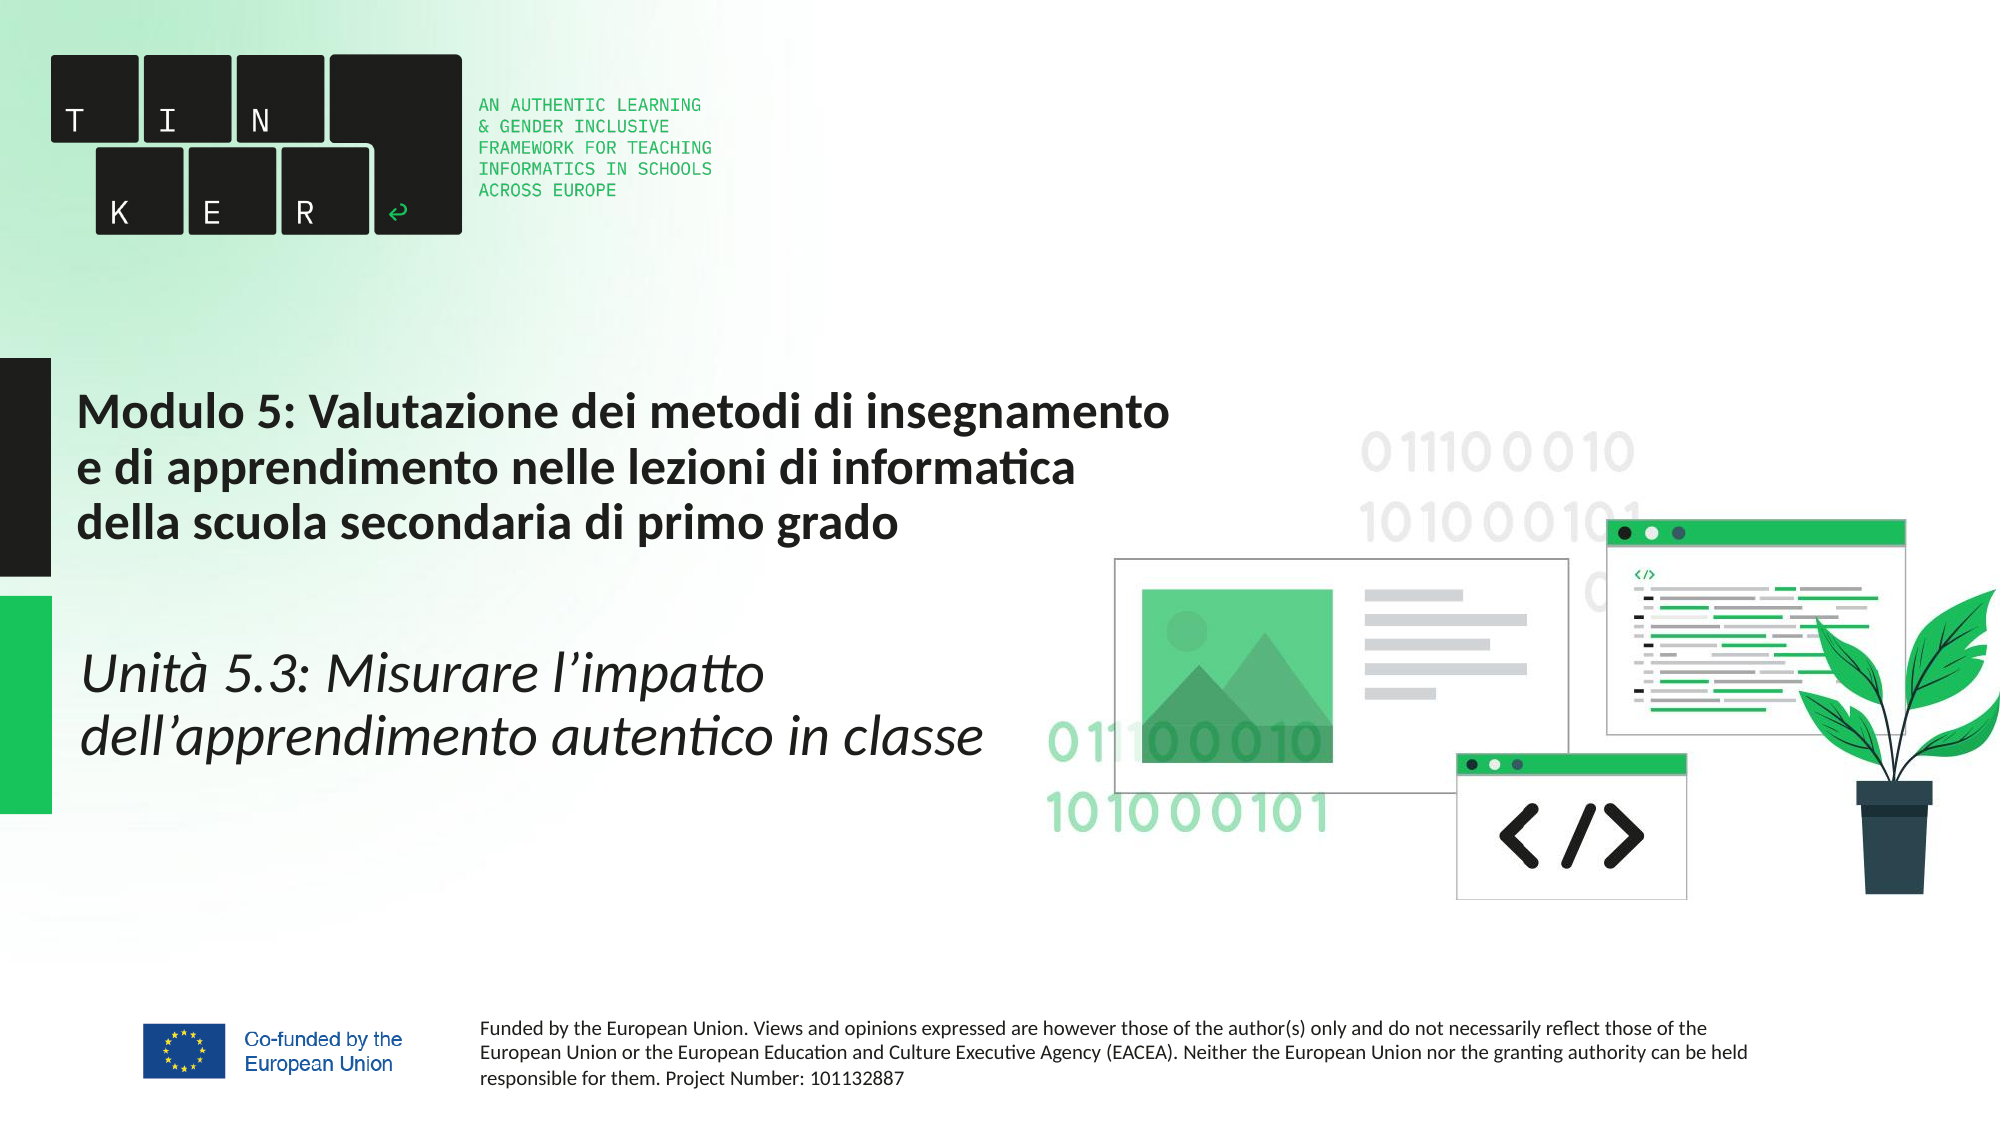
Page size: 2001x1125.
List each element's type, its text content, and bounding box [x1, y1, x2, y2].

picture [0, 0, 843, 1125]
title Modulo 5: Valutazione dei metodi di insegnamento e di apprendimento nelle lezioni di informatica della scuola secondaria di primo grado [61, 358, 1196, 578]
picture [1047, 431, 2000, 900]
subtitle Unità 5.3: Misurare l’impatto dell’apprendimento autentico in classe [65, 599, 1197, 812]
